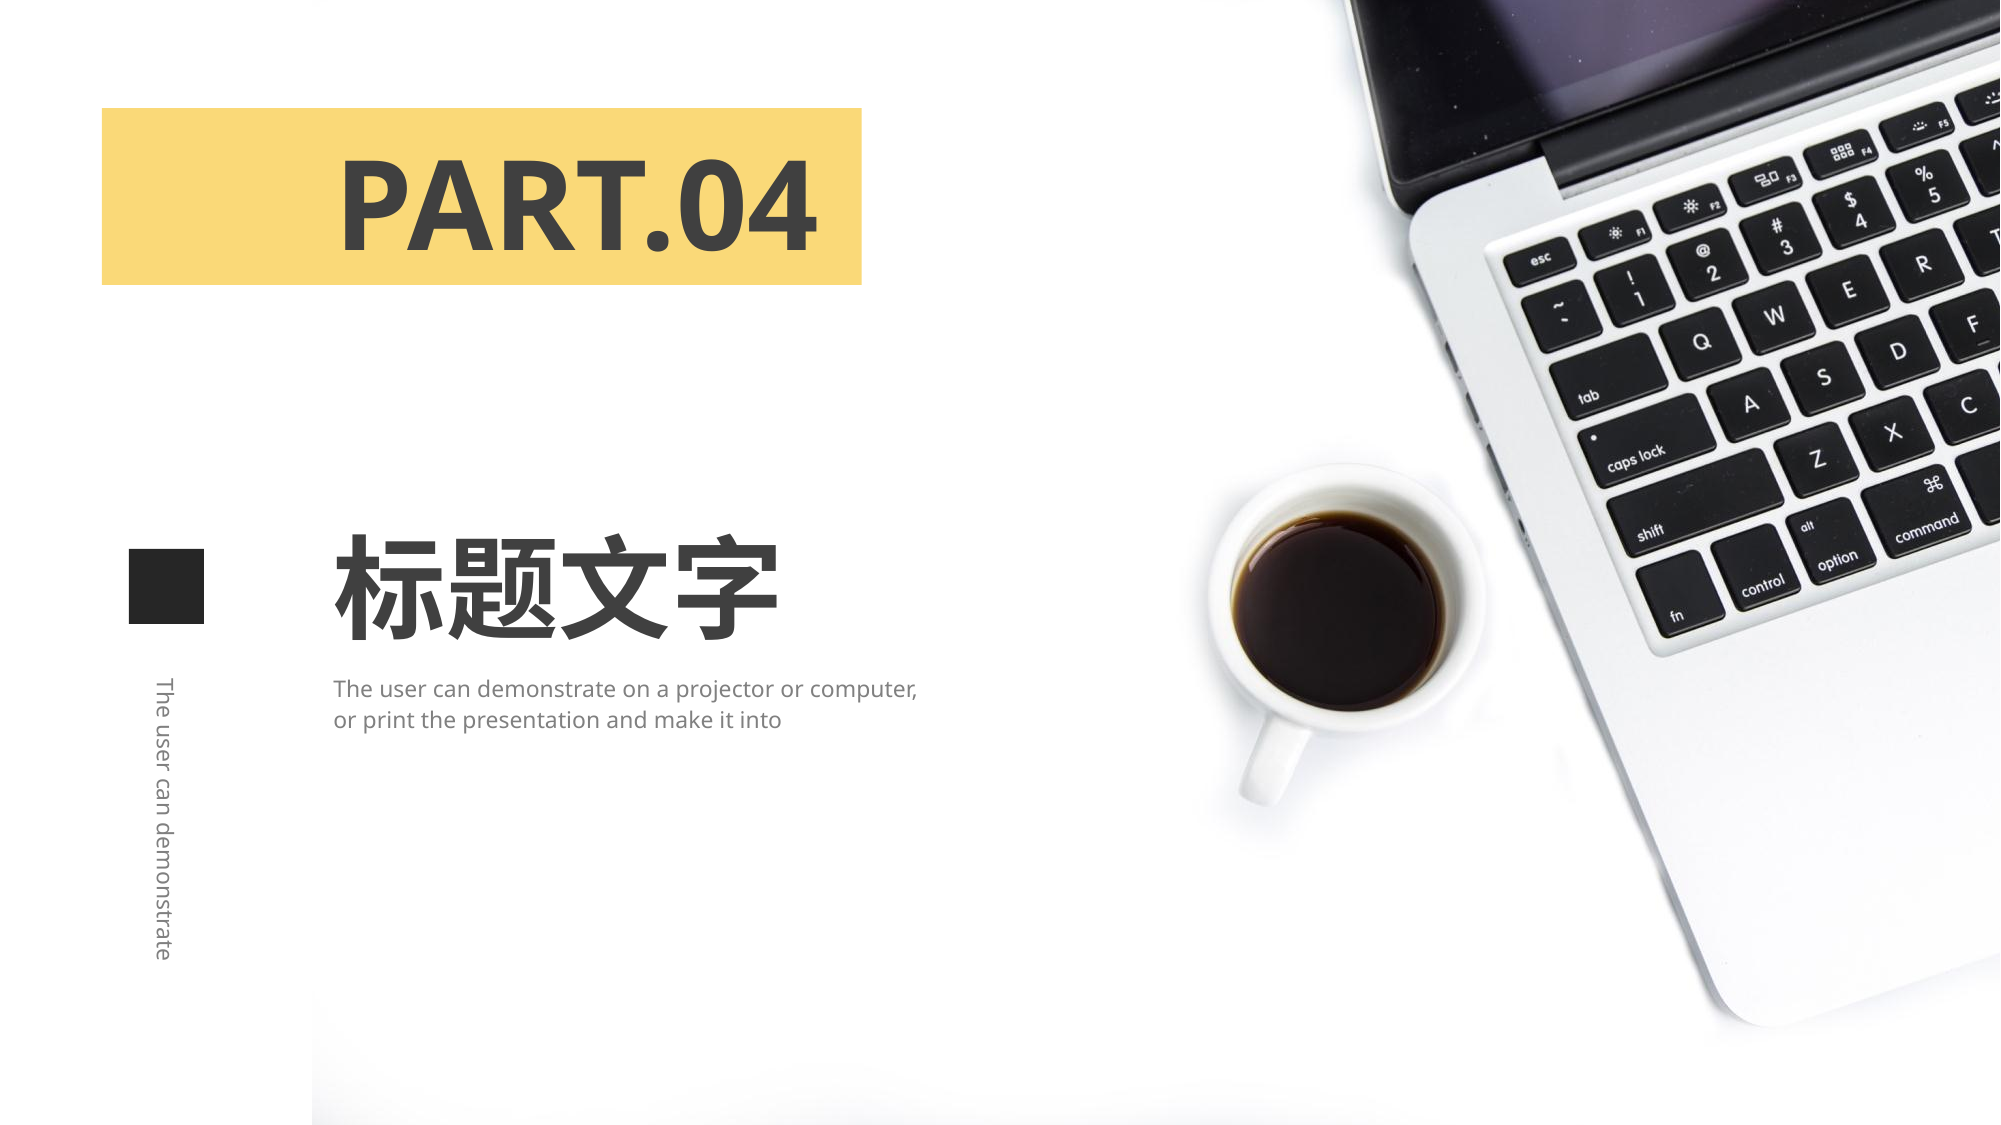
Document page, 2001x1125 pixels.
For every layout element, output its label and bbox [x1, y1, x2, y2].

text_box [128, 548, 204, 1026]
text_box [101, 107, 312, 286]
picture [312, 0, 2000, 1125]
